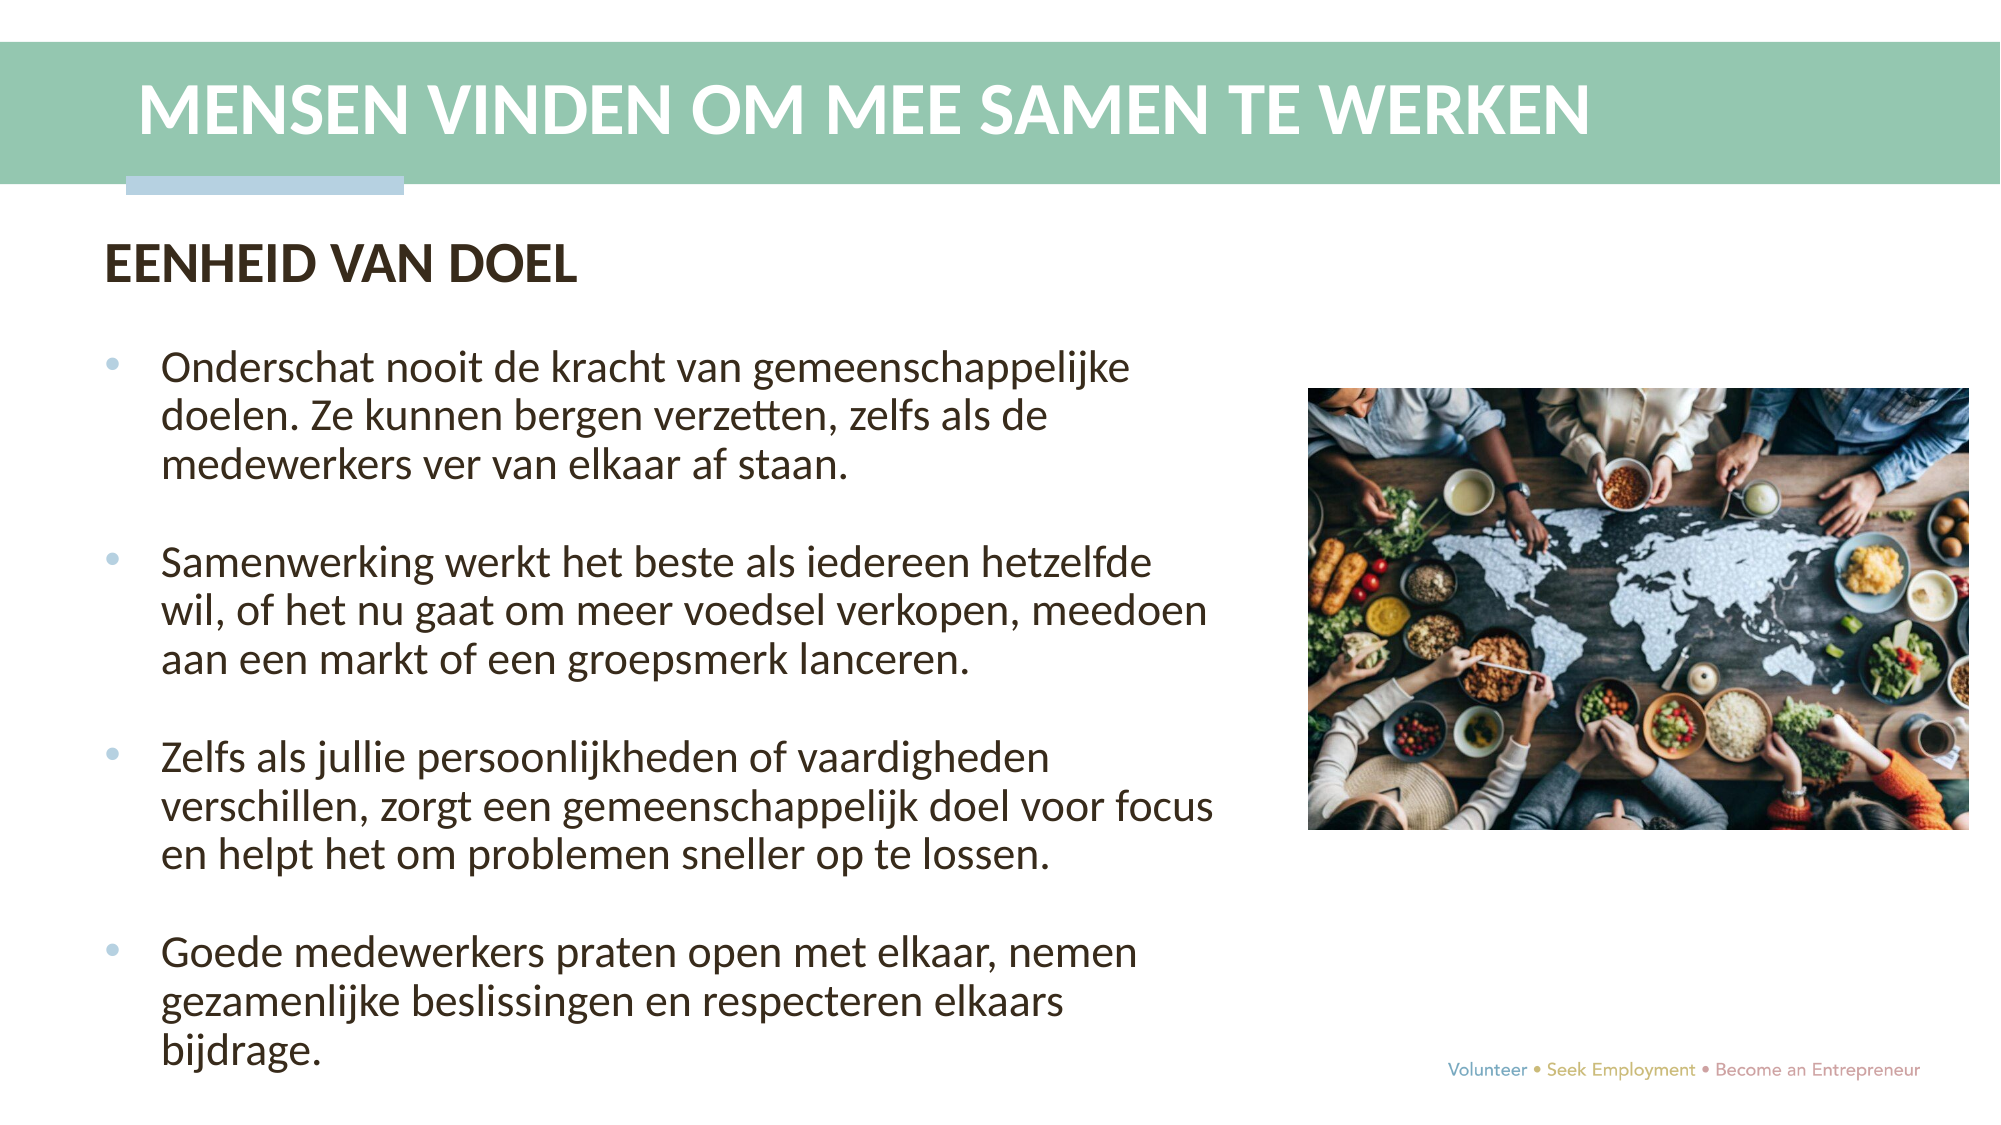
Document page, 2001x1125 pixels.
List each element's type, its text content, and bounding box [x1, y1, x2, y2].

list EENHEID VAN DOEL Onderschat nooit de kracht van gemeenschappelijke doelen. Ze kunnen bergen verzetten, zelfs als de medewerkers ver van elkaar af staan. Samenwerking werkt het beste als iedereen hetzelfde wil, of het nu gaat om meer voedsel verkopen, meedoen aan een markt of een groepsmerk lanceren. Zelfs als jullie persoonlijkheden of vaardigheden verschillen, zorgt een gemeenschappelijk doel voor focus en helpt het om problemen sneller op te lossen. Goede medewerkers praten open met elkaar, nemen gezamenlijke beslissingen en respecteren elkaars bijdrage. [89, 237, 1234, 1004]
list MENSEN VINDEN OM MEE SAMEN TE WERKEN [123, 51, 1913, 170]
picture [1418, 1046, 1971, 1103]
picture [1308, 388, 1969, 830]
